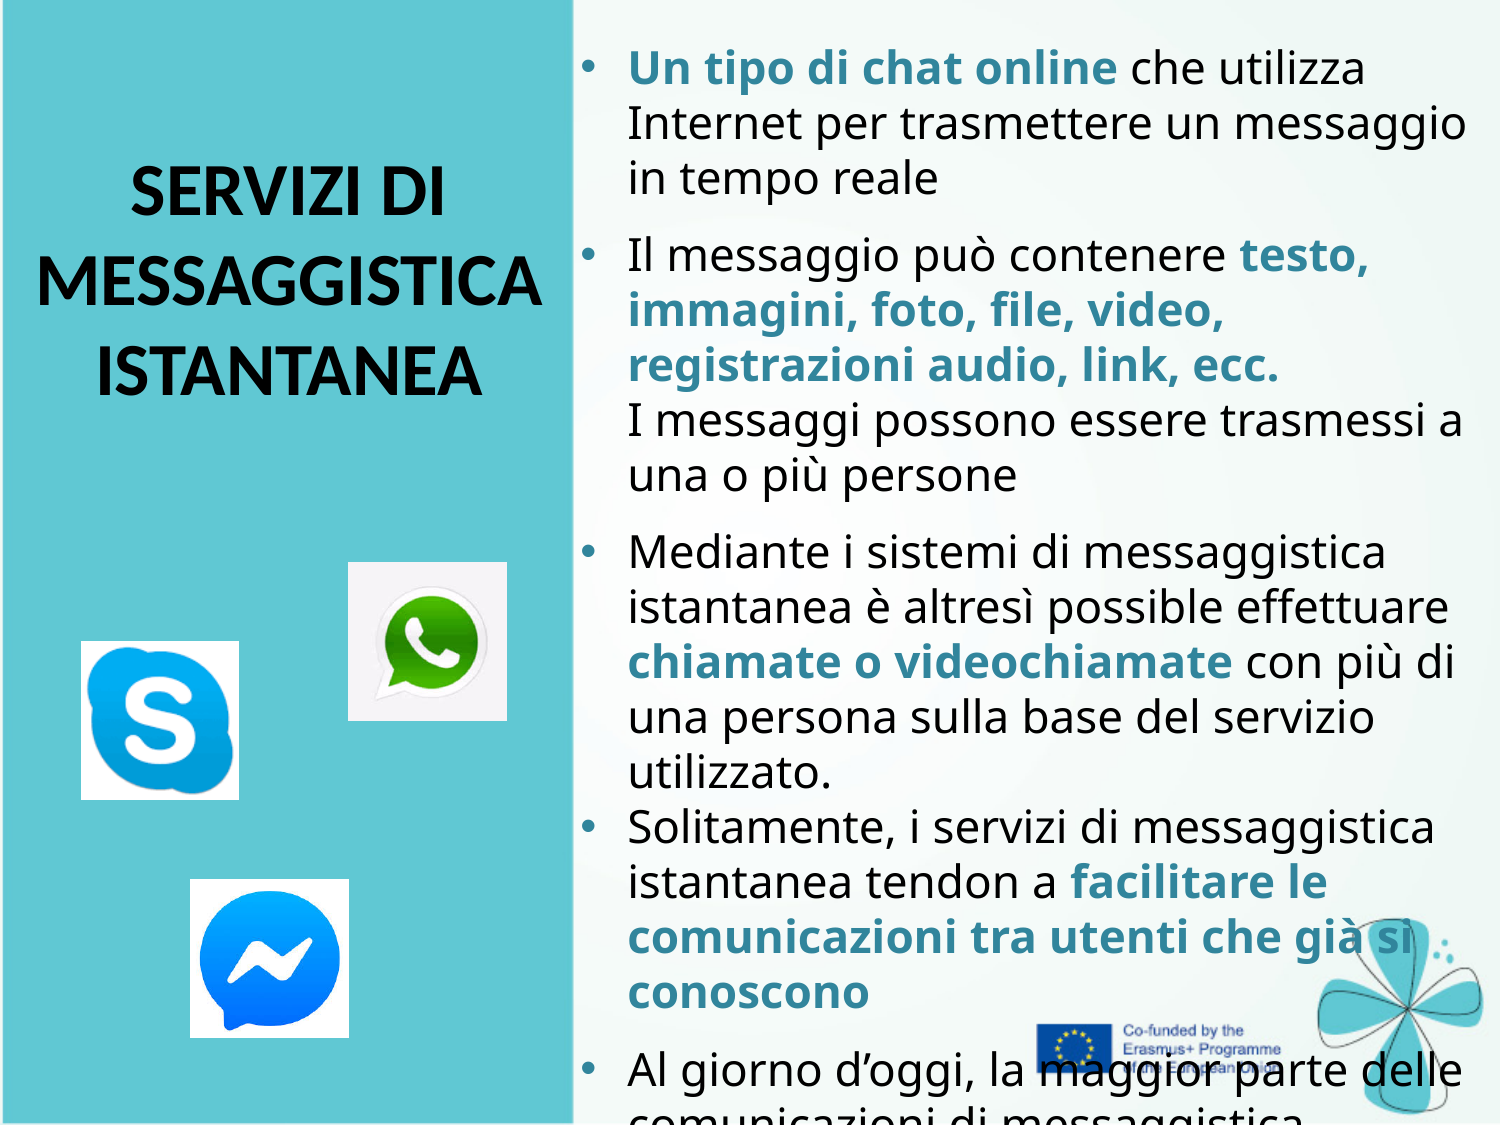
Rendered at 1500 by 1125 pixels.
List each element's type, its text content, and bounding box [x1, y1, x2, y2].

text_box SERVIZI DI MESSAGGISTICA ISTANTANEA [17, 132, 561, 418]
text_box Un tipo di chat online che utilizza Internet per trasmettere un messaggio in tempo reale Il messaggio può contenere testo, immagini, foto, file, video, registrazioni audio, link, ecc. I messaggi possono essere trasmessi a una o più persone Mediante i sistemi di messaggistica istantanea è altresì possible effettuare chiamate o videochiamate con più di una persona sulla base del servizio utilizzato. Solitamente, i servizi di messaggistica istantanea tendon a facilitare le comunicazioni tra utenti che già si conoscono Al giorno d’oggi, la maggior parte delle comunicazioni di messaggistica istantanea avviene tramite app [565, 30, 1500, 1125]
picture [0, 0, 1500, 1125]
